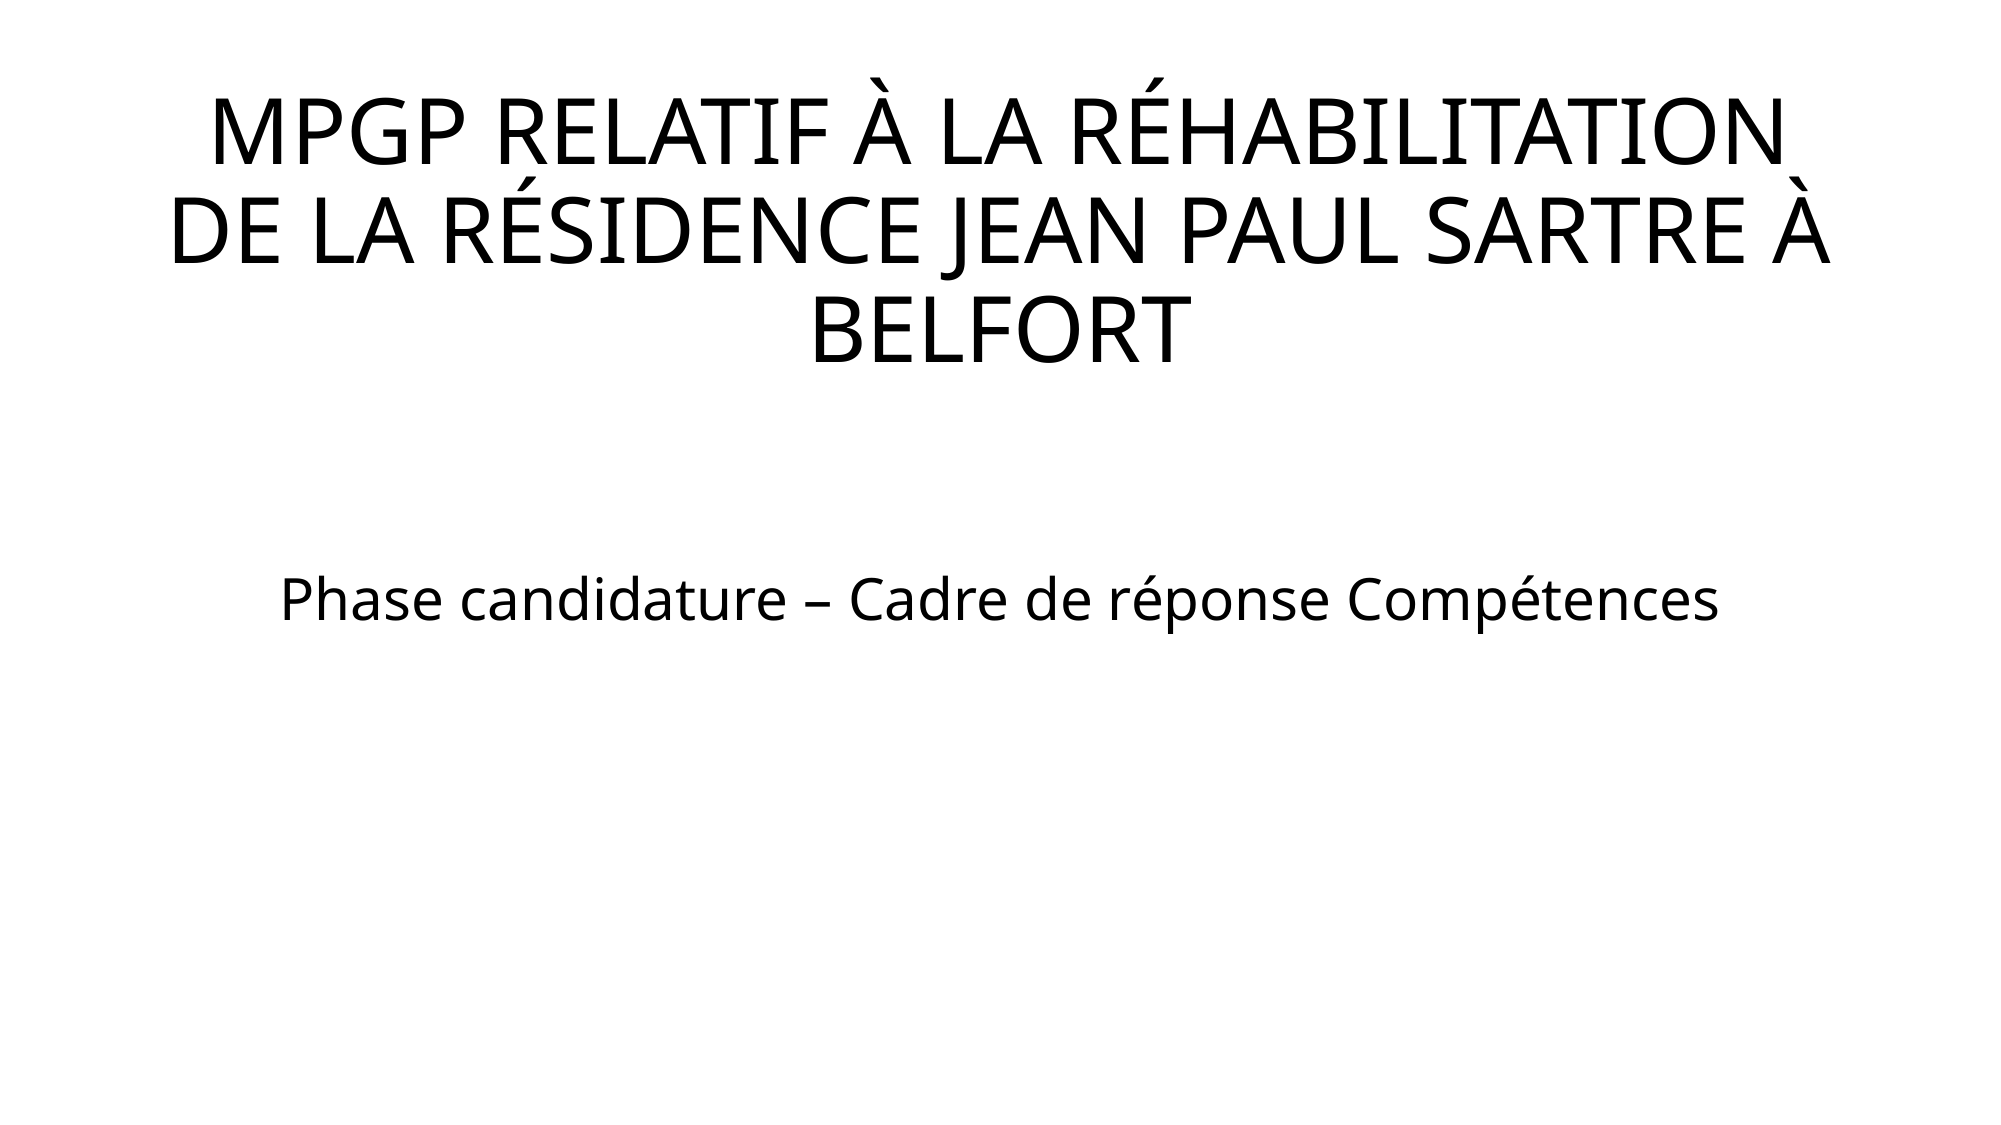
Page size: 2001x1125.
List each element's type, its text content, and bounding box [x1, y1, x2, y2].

title MPGP RELATIF À LA RÉHABILITATION DE LA RÉSIDENCE JEAN PAUL SARTRE À BELFORT [137, 124, 1863, 343]
list Phase candidature – Cadre de réponse Compétences [137, 562, 1863, 1014]
